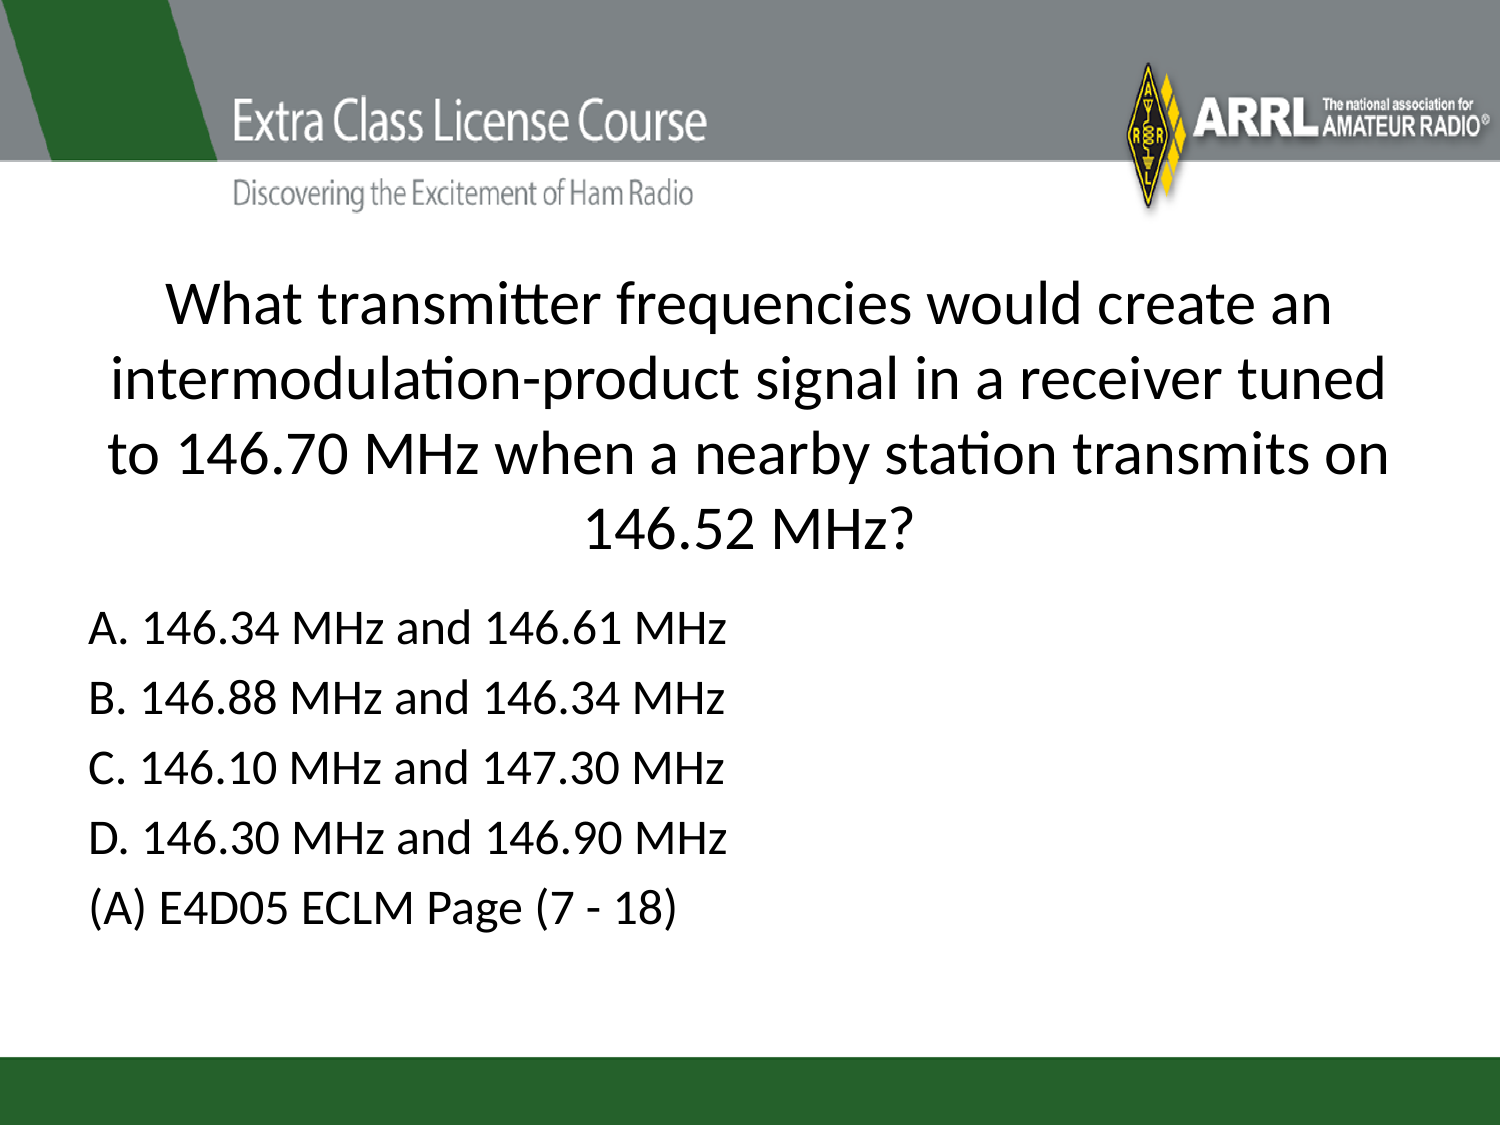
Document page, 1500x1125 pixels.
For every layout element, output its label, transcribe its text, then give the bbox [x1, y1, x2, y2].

list A. 146.34 MHz and 146.61 MHz B. 146.88 MHz and 146.34 MHz C. 146.10 MHz and 147.30 MHz D. 146.30 MHz and 146.90 MHz (A) E4D05 ECLM Page (7 - 18) [73, 587, 1424, 963]
title What transmitter frequencies would create an intermodulation-product signal in a receiver tuned to 146.70 MHz when a nearby station transmits on 146.52 MHz? [75, 254, 1425, 435]
picture [0, 0, 1500, 1125]
